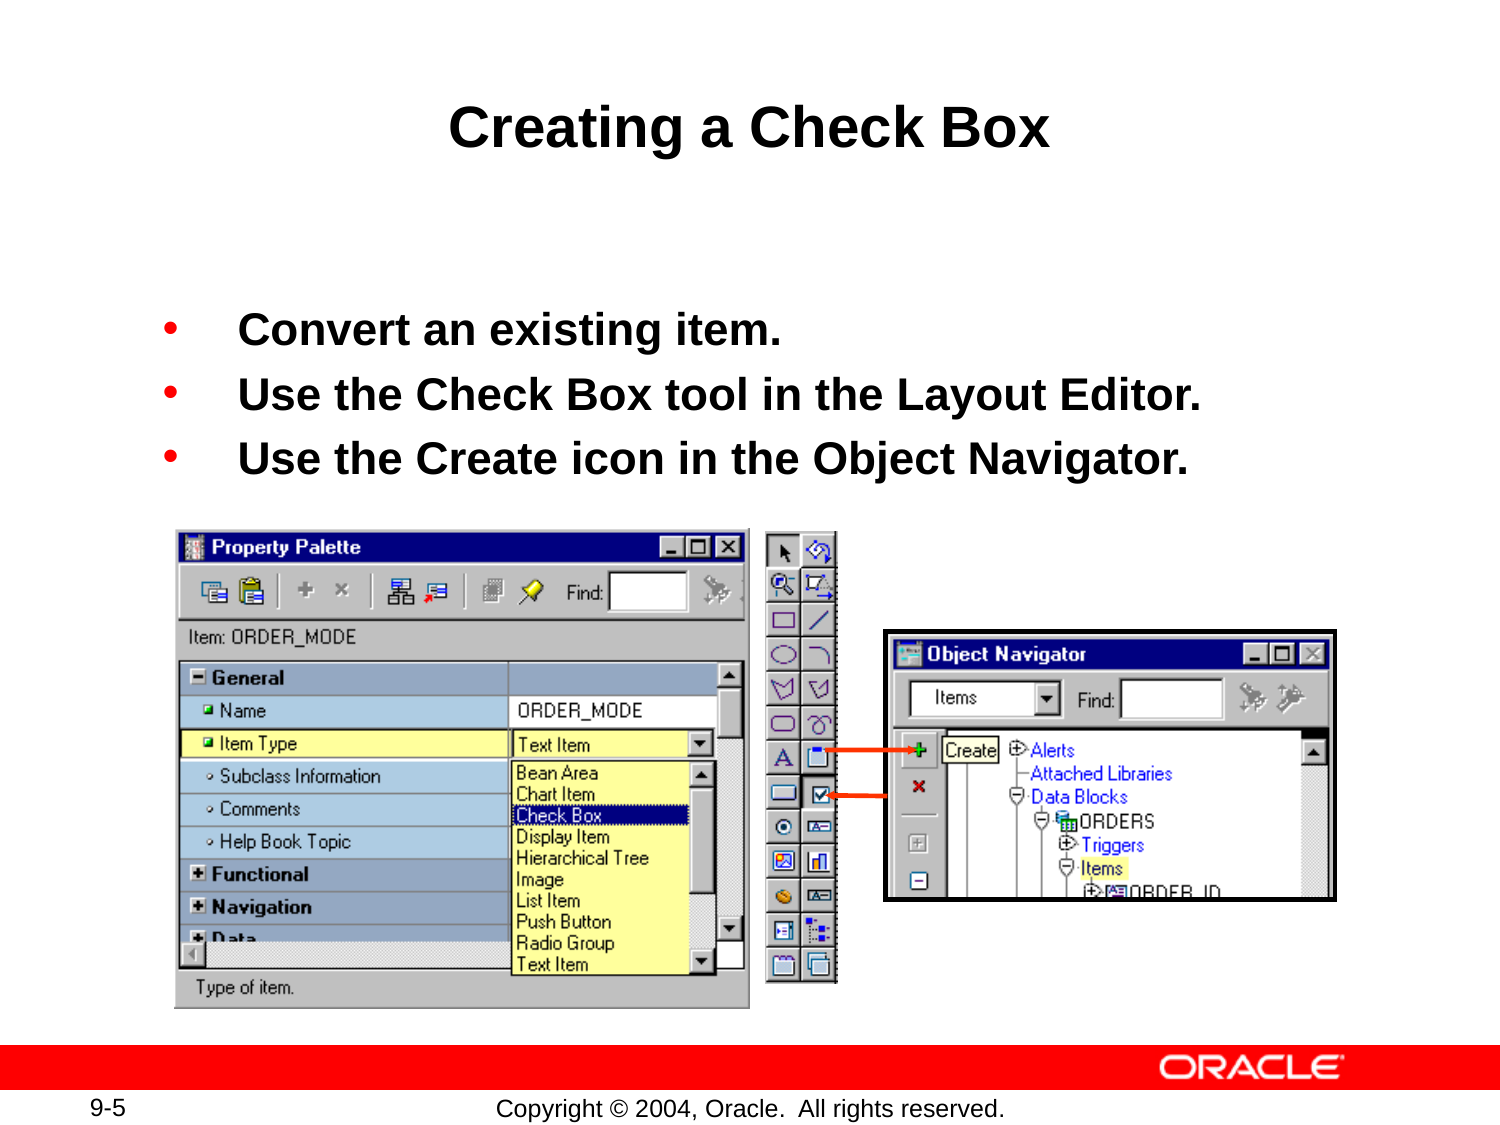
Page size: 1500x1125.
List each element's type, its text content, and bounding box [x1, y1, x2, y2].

picture [174, 527, 751, 1009]
title Creating a Check Box [149, 87, 1351, 232]
list Convert an existing item. Use the Check Box tool in the Layout Editor. Use the Create icon in the Object Navigator. [141, 297, 1351, 490]
picture [887, 633, 1334, 898]
picture [765, 531, 838, 984]
